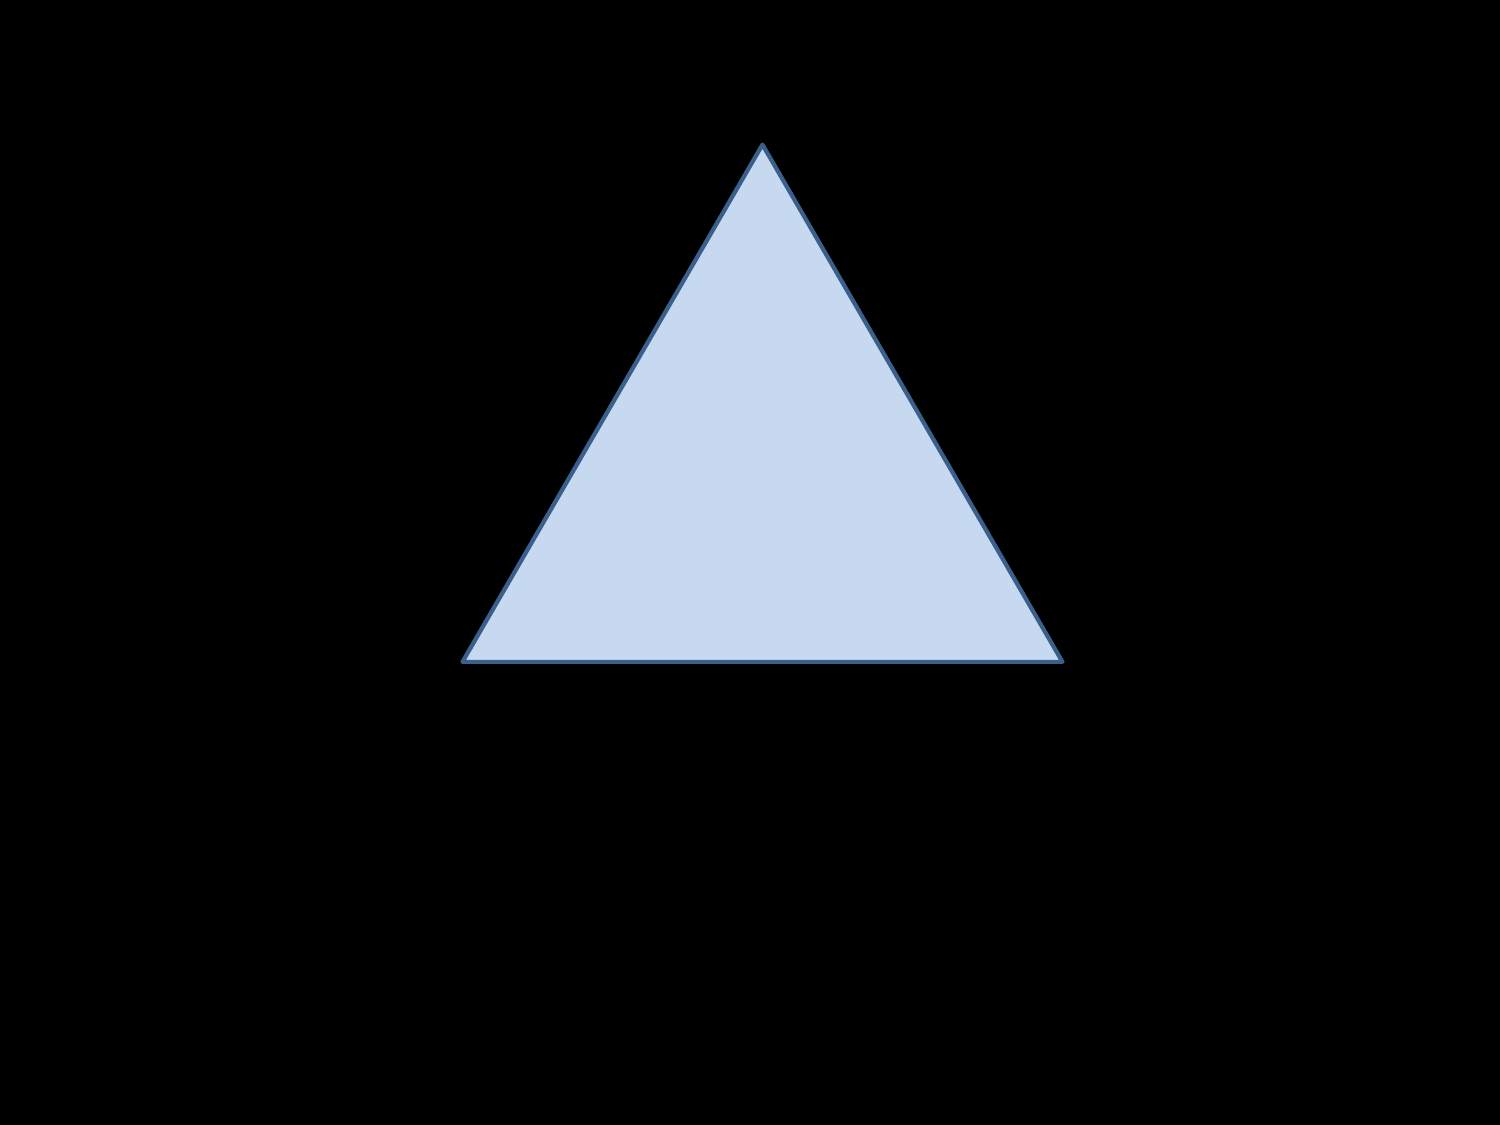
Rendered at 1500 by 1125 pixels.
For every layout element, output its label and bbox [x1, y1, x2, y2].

text_box [460, 142, 1065, 664]
